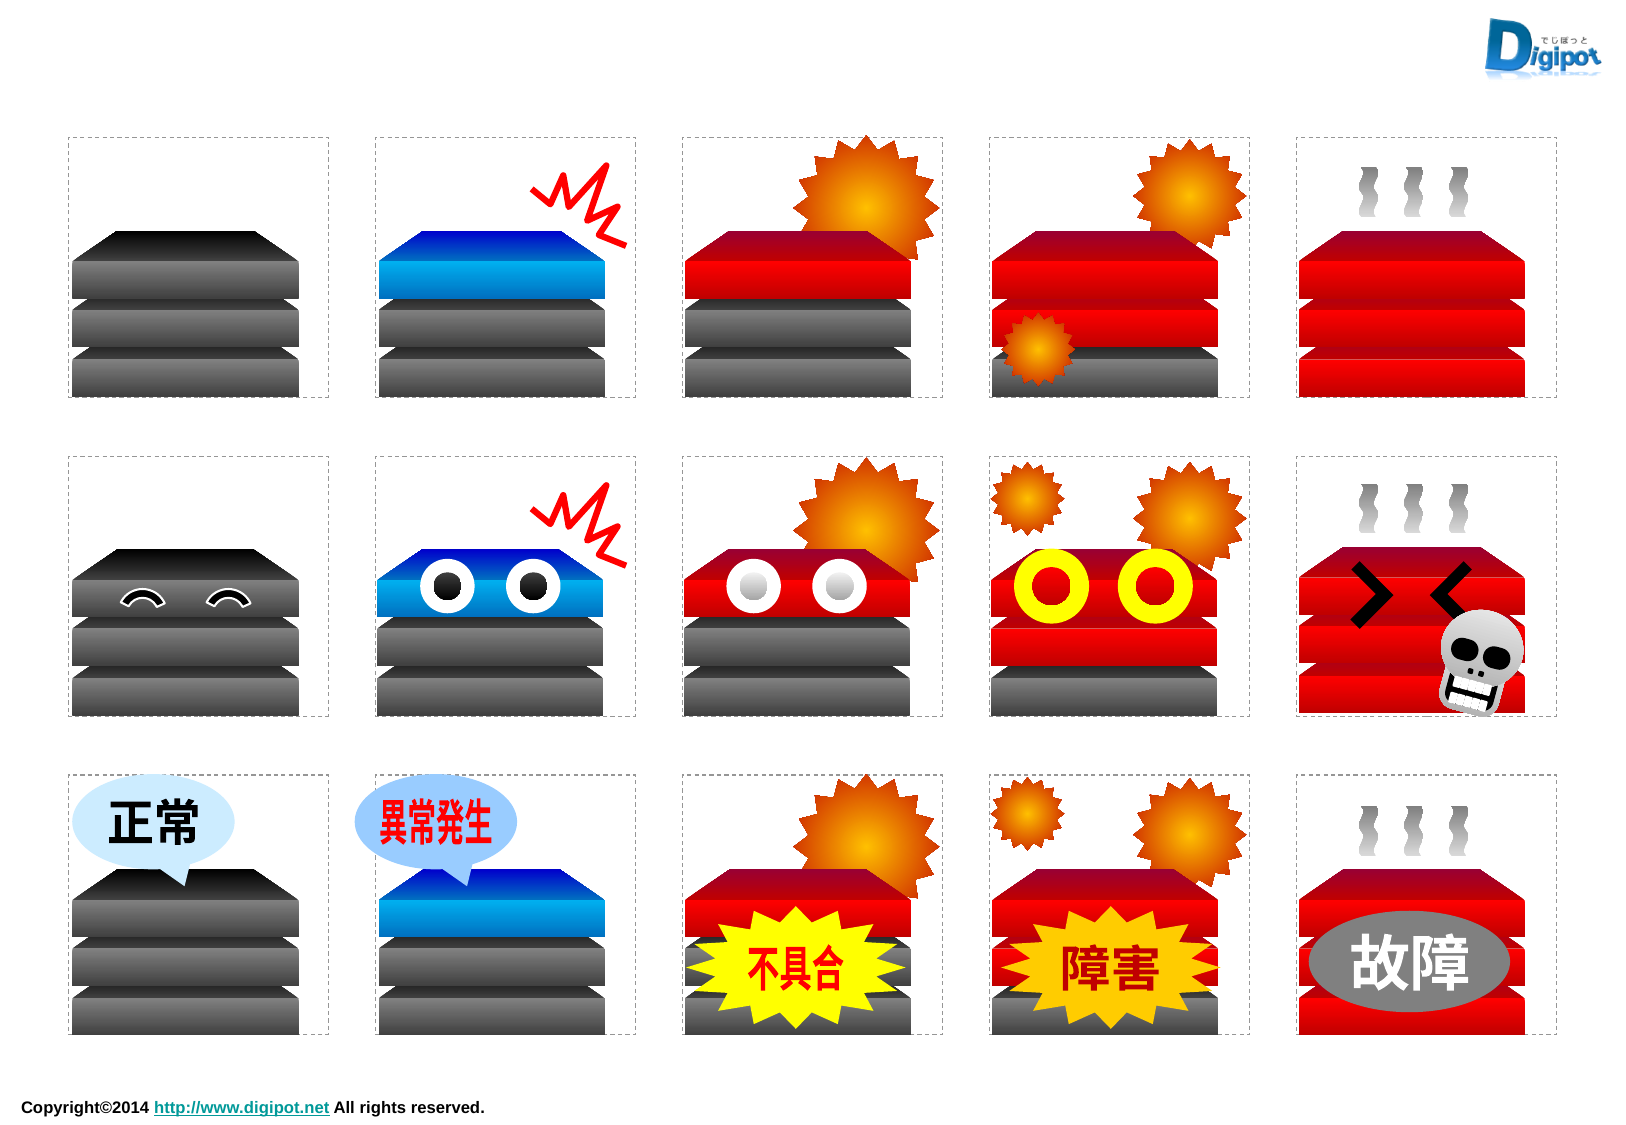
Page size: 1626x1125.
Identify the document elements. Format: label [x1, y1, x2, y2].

text_box [1298, 167, 1525, 397]
text_box [683, 457, 940, 716]
text_box [1298, 805, 1525, 1036]
text_box [684, 135, 940, 397]
text_box [72, 773, 299, 1036]
text_box [684, 773, 940, 1036]
text_box [72, 230, 299, 397]
picture [1485, 18, 1602, 82]
text_box [72, 549, 299, 716]
text_box [990, 461, 1247, 716]
text_box [990, 776, 1247, 1036]
text_box [376, 482, 628, 716]
text_box [1298, 483, 1525, 714]
text_box [991, 139, 1247, 397]
text_box [354, 773, 628, 1036]
text_box [378, 163, 628, 397]
